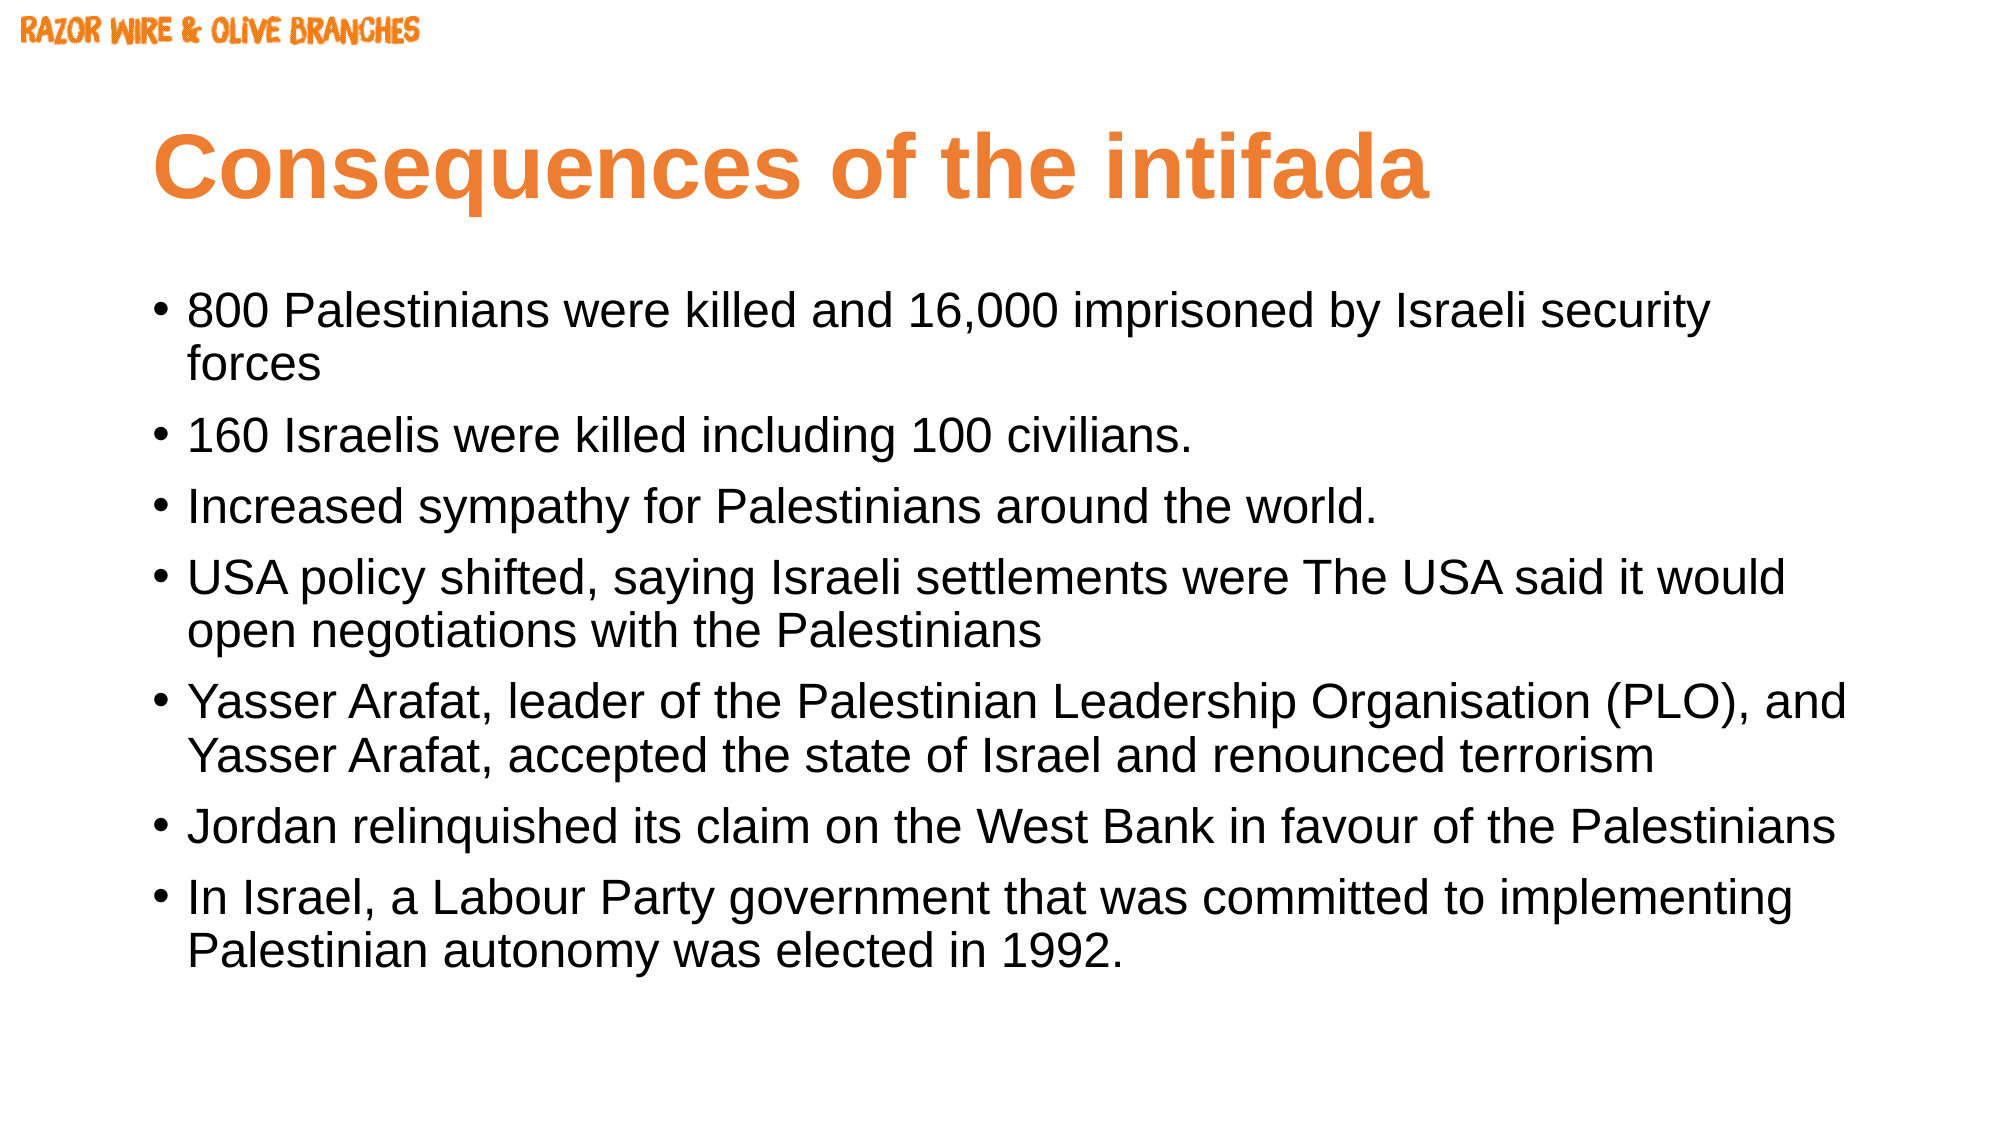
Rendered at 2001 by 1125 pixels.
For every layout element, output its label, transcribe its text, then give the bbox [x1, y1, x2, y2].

list 800 Palestinians were killed and 16,000 imprisoned by Israeli security forces 160 Israelis were killed including 100 civilians. Increased sympathy for Palestinians around the world. USA policy shifted, saying Israeli settlements were The USA said it would open negotiations with the Palestinians Yasser Arafat, leader of the Palestinian Leadership Organisation (PLO), and Yasser Arafat, accepted the state of Israel and renounced terrorism Jordan relinquished its claim on the West Bank in favour of the Palestinians In Israel, a Labour Party government that was committed to implementing Palestinian autonomy was elected in 1992. [137, 277, 1863, 1014]
title Consequences of the intifada [137, 59, 1863, 277]
